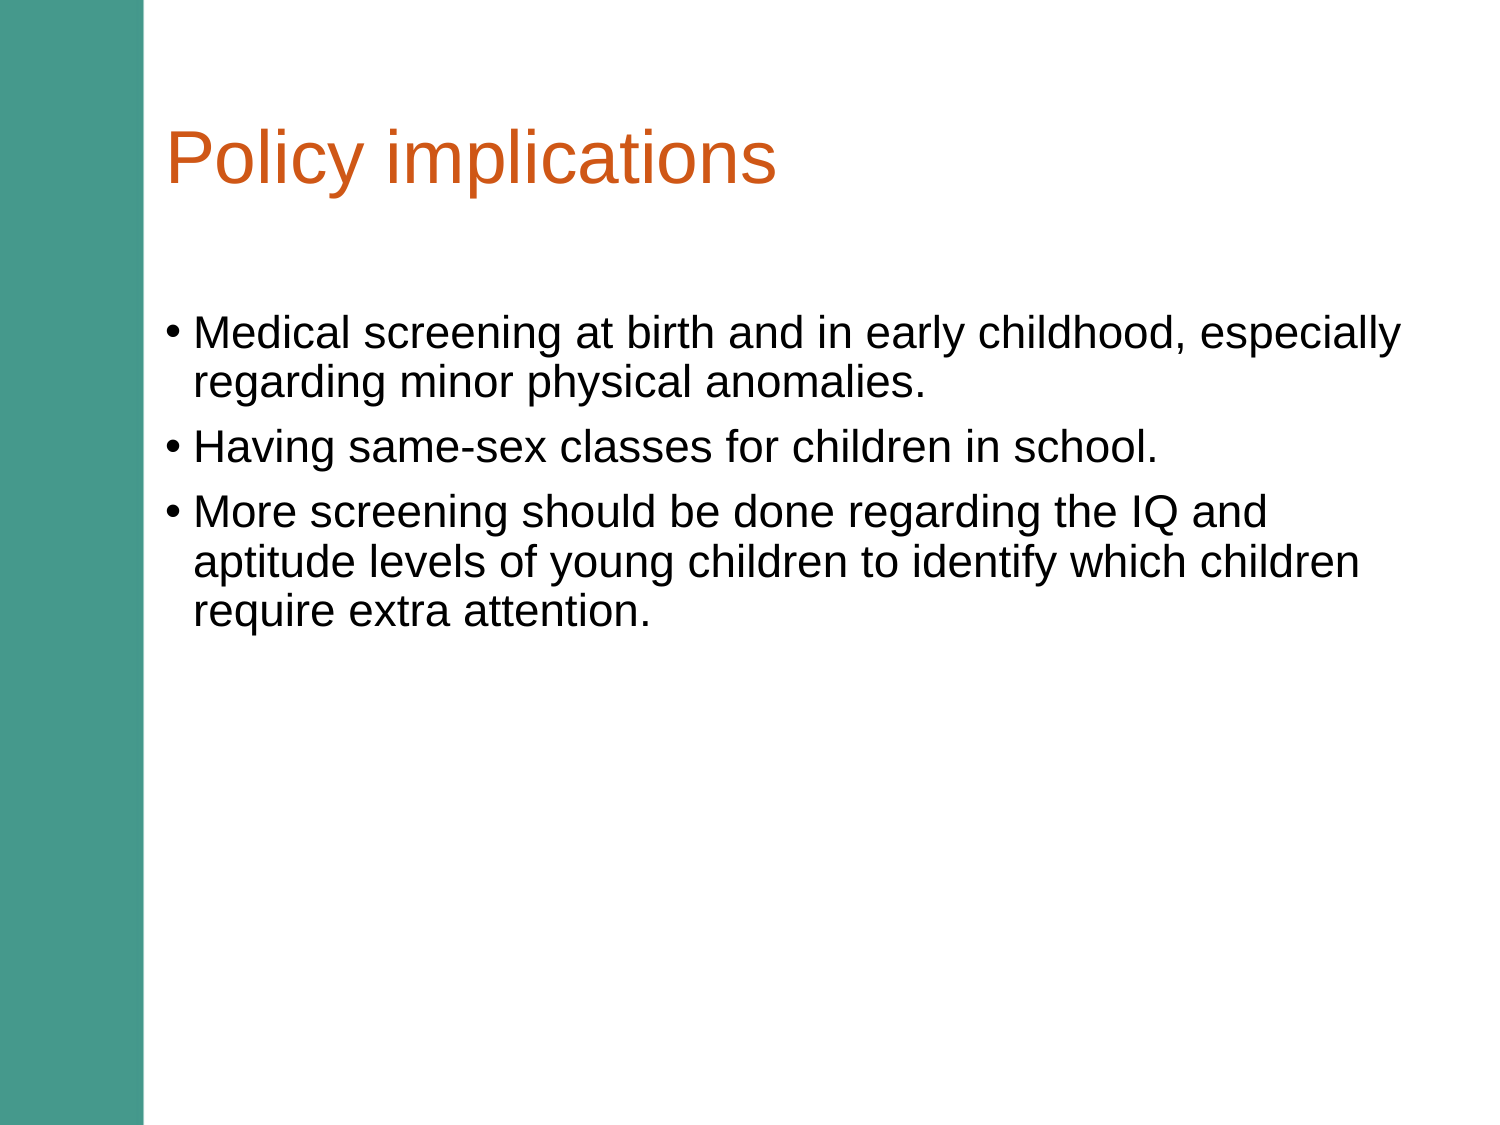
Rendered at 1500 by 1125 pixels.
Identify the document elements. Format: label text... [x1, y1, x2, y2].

title Policy implications [150, 50, 1444, 268]
list Medical screening at birth and in early childhood, especially regarding minor physical anomalies. Having same-sex classes for children in school. More screening should be done regarding the IQ and aptitude levels of young children to identify which children require extra attention. [150, 301, 1444, 1015]
picture [0, 0, 1500, 1125]
